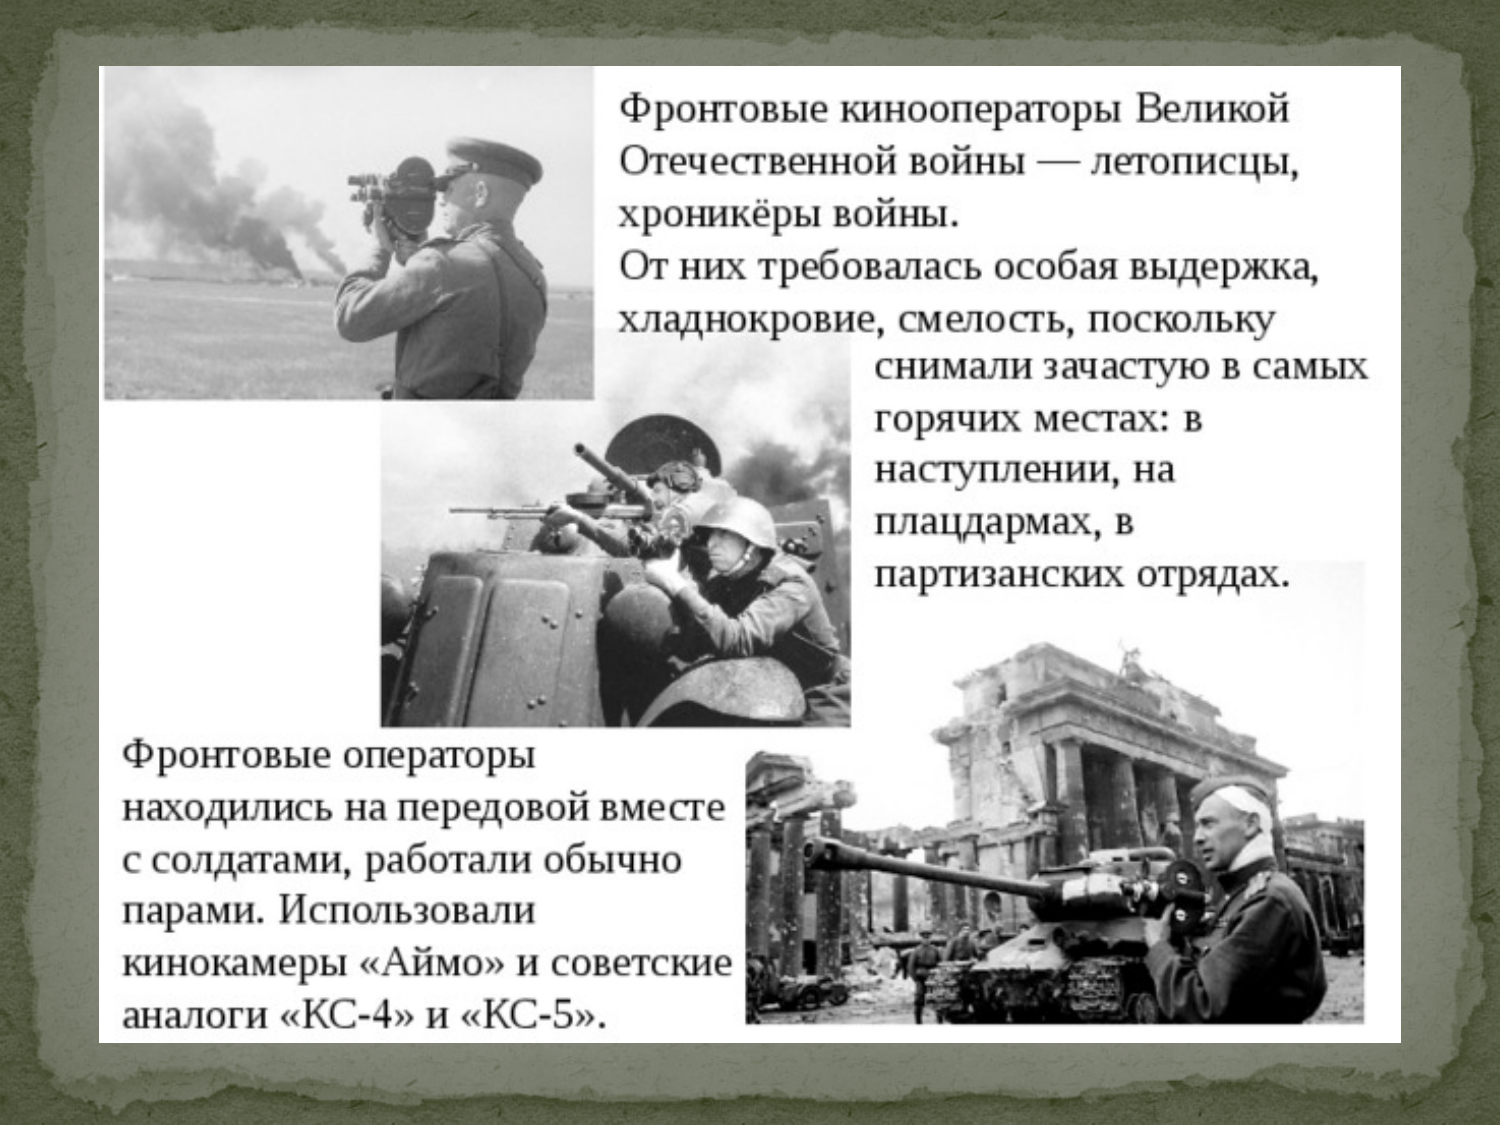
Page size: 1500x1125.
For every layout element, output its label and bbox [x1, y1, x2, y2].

list [102, 69, 1399, 1039]
